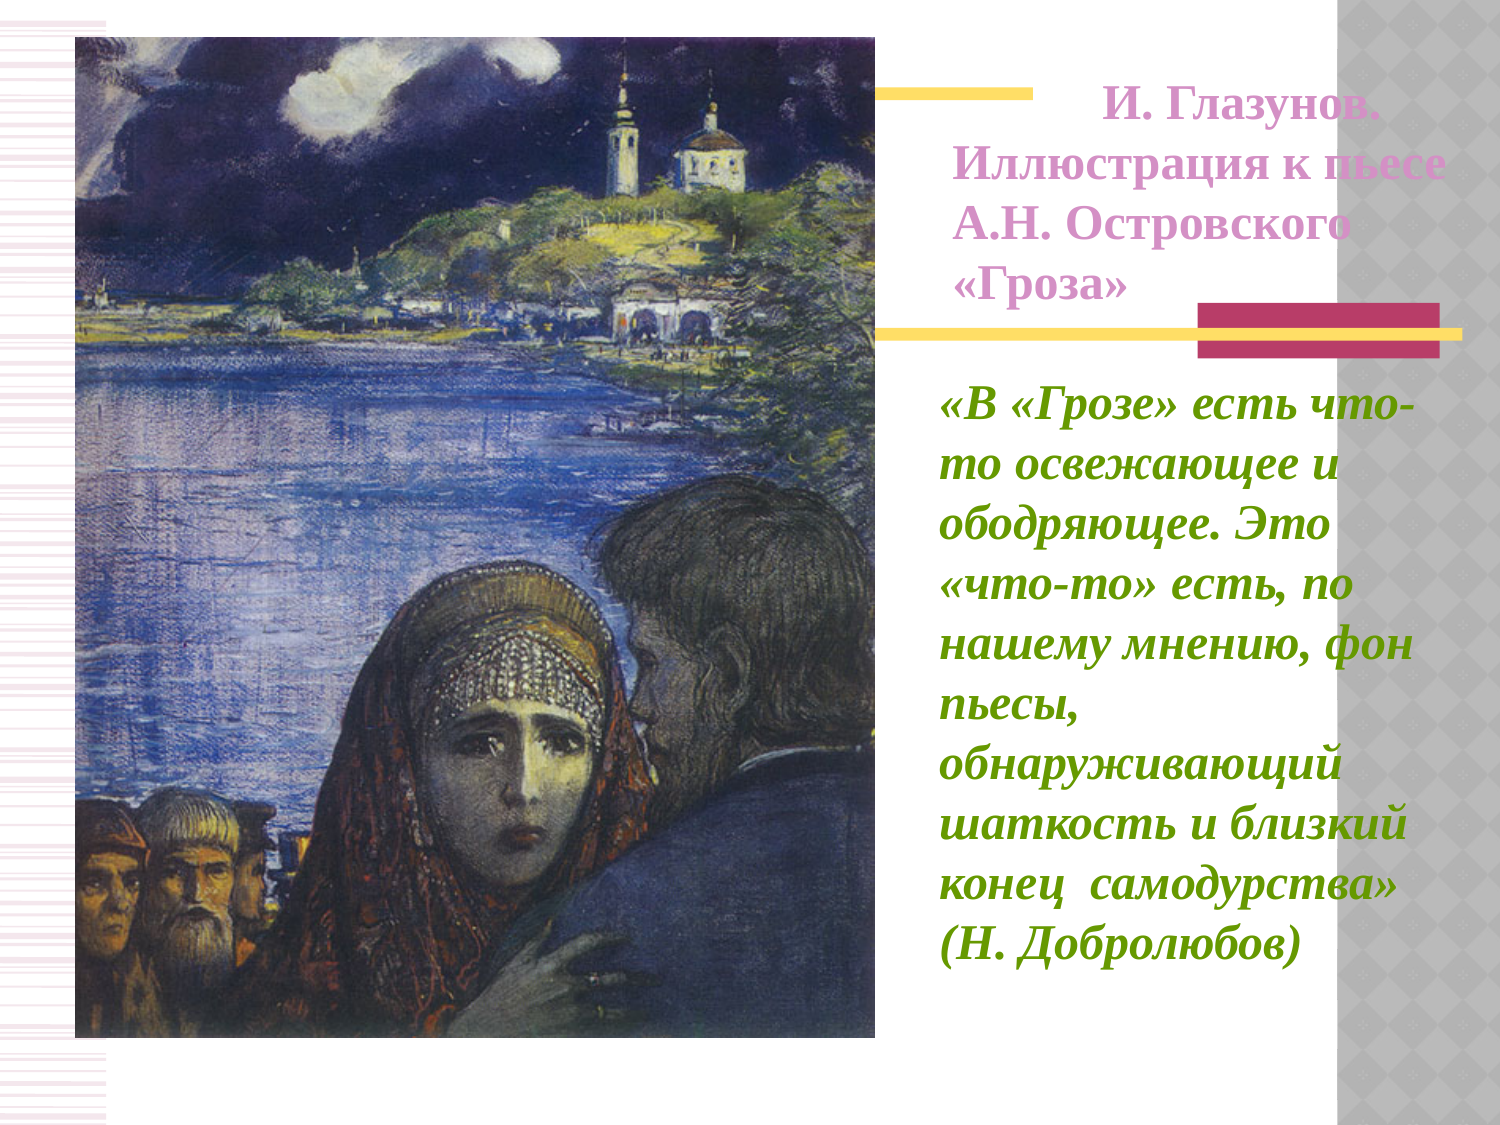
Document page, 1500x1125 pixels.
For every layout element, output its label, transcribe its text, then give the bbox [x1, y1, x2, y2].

text_box «В «Грозе» есть что-то освежающее и ободряющее. Это «что-то» есть, по нашему мнению, фон пьесы, обнаруживающий шаткость и близкий конец самодурства» (Н. Добролюбов) [924, 362, 1463, 978]
text_box И. Глазунов. Иллюстрация к пьесе А.Н. Островского «Гроза» [937, 62, 1500, 318]
picture [74, 37, 875, 1038]
